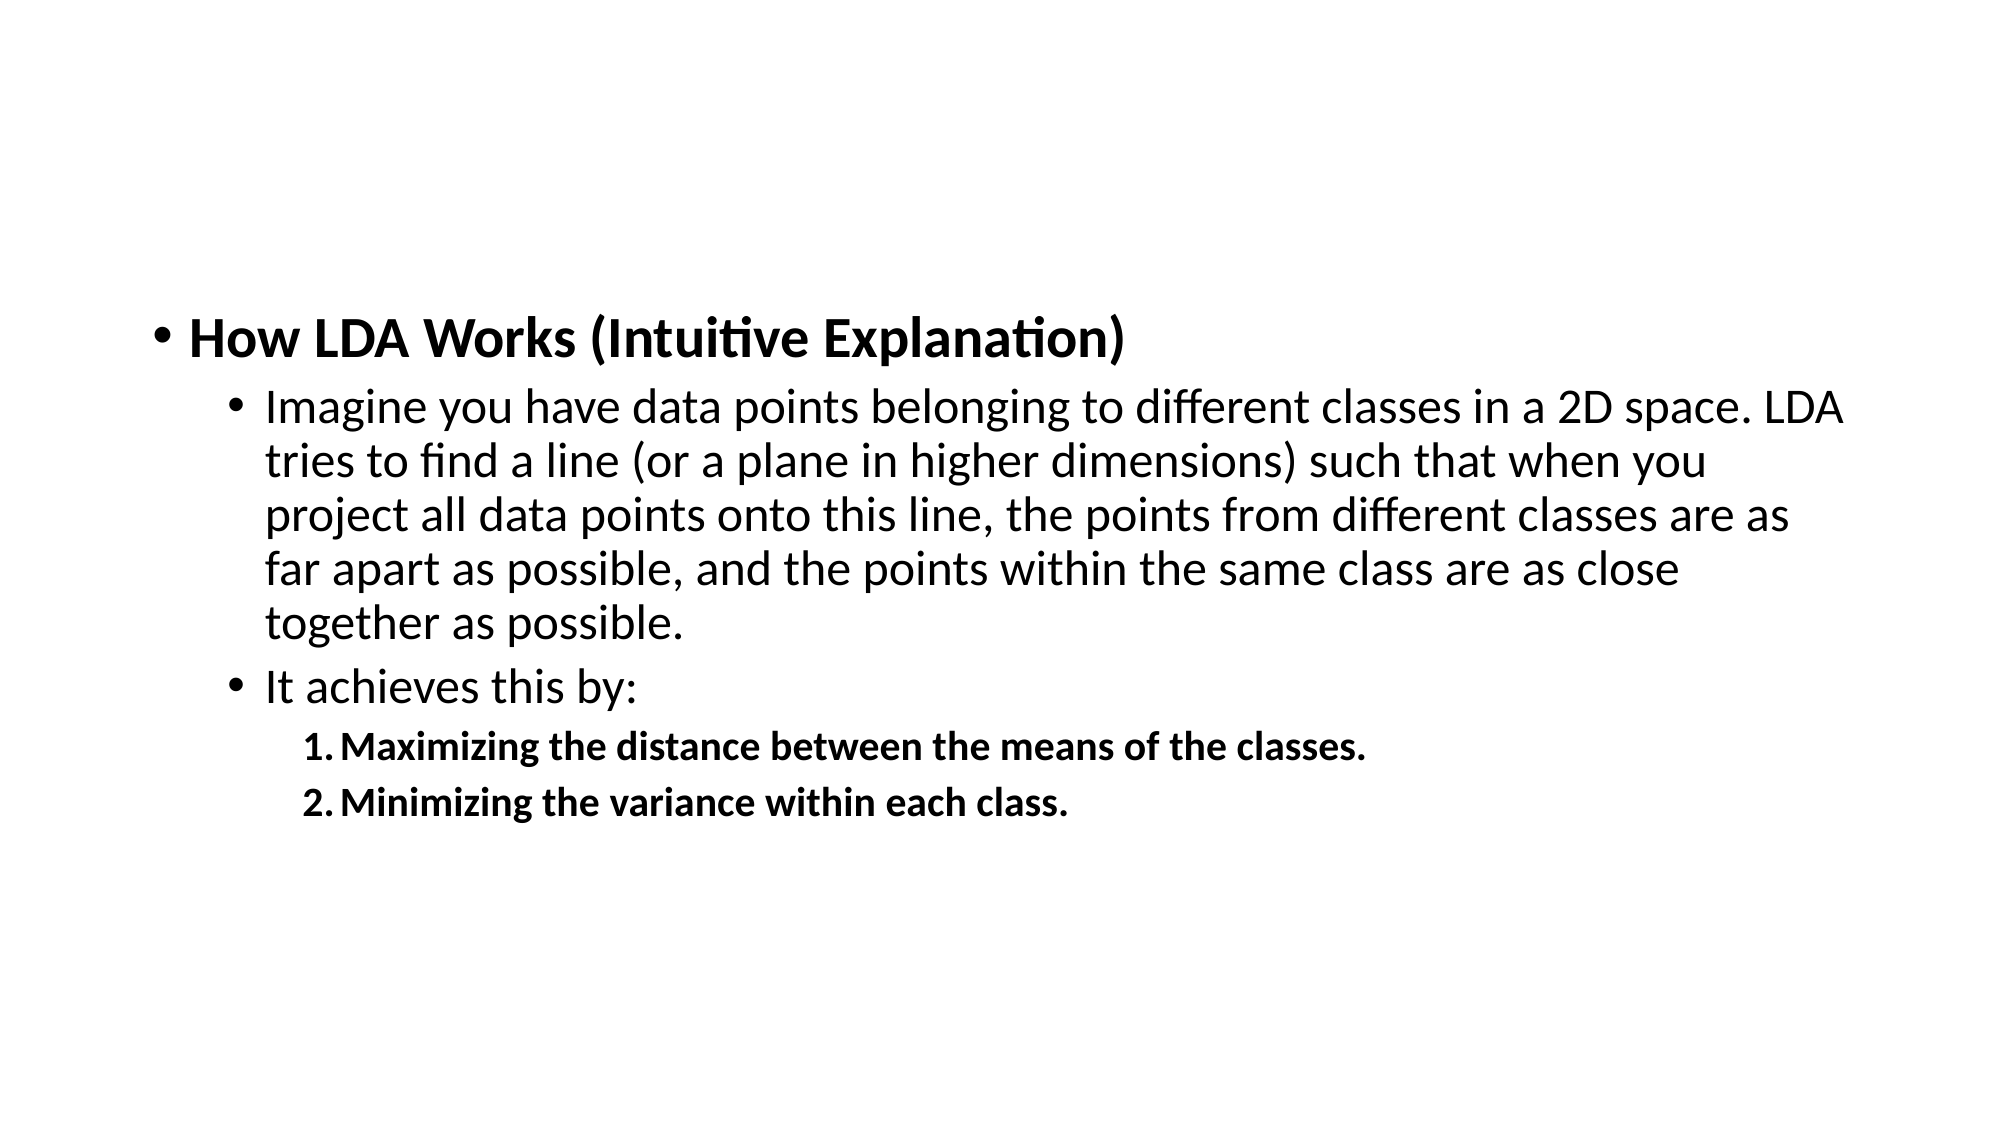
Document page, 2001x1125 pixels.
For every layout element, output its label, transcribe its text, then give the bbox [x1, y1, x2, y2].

list How LDA Works (Intuitive Explanation) Imagine you have data points belonging to different classes in a 2D space. LDA tries to find a line (or a plane in higher dimensions) such that when you project all data points onto this line, the points from different classes are as far apart as possible, and the points within the same class are as close together as possible. It achieves this by: Maximizing the distance between the means of the classes. Minimizing the variance within each class. [137, 299, 1863, 1014]
